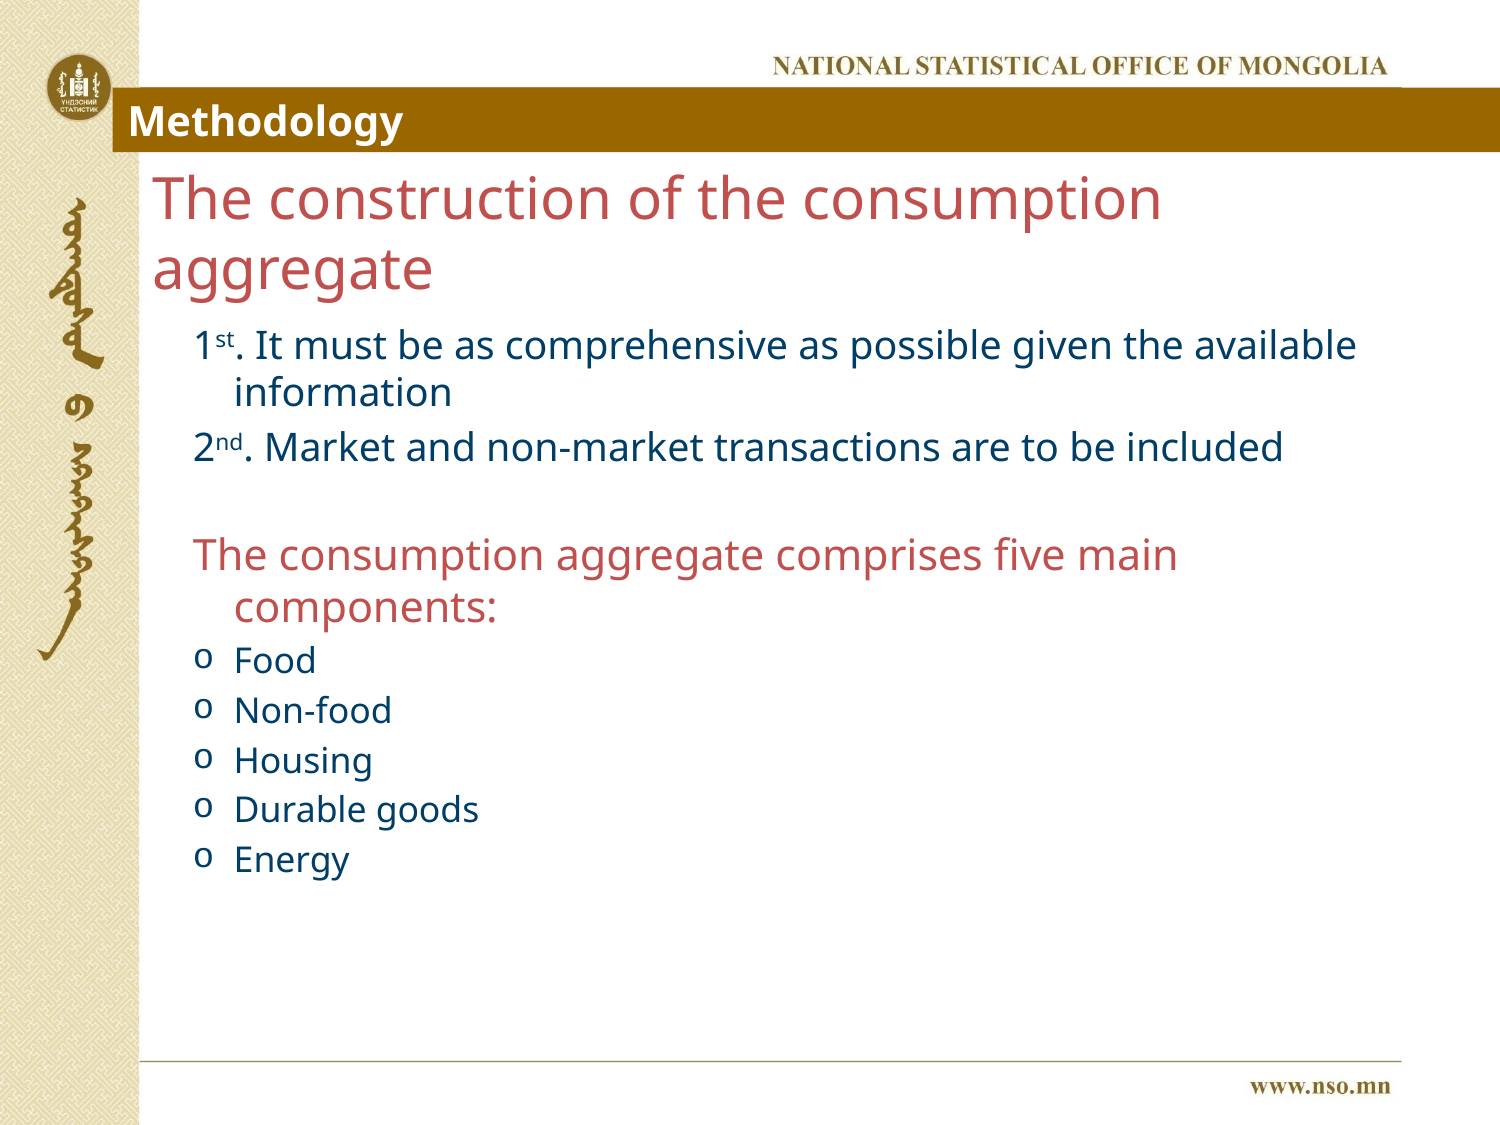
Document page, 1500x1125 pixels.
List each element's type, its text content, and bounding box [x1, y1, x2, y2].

picture [0, 0, 1500, 1125]
list 1st. It must be as comprehensive as possible given the available information 2nd. Market and non-market transactions are to be included The consumption aggregate comprises five main components: Food Non-food Housing Durable goods Energy [112, 312, 1451, 888]
title The construction of the consumption aggregate [137, 199, 1438, 263]
text_box Methodology [112, 87, 1500, 153]
text_box [0, 532, 135, 593]
